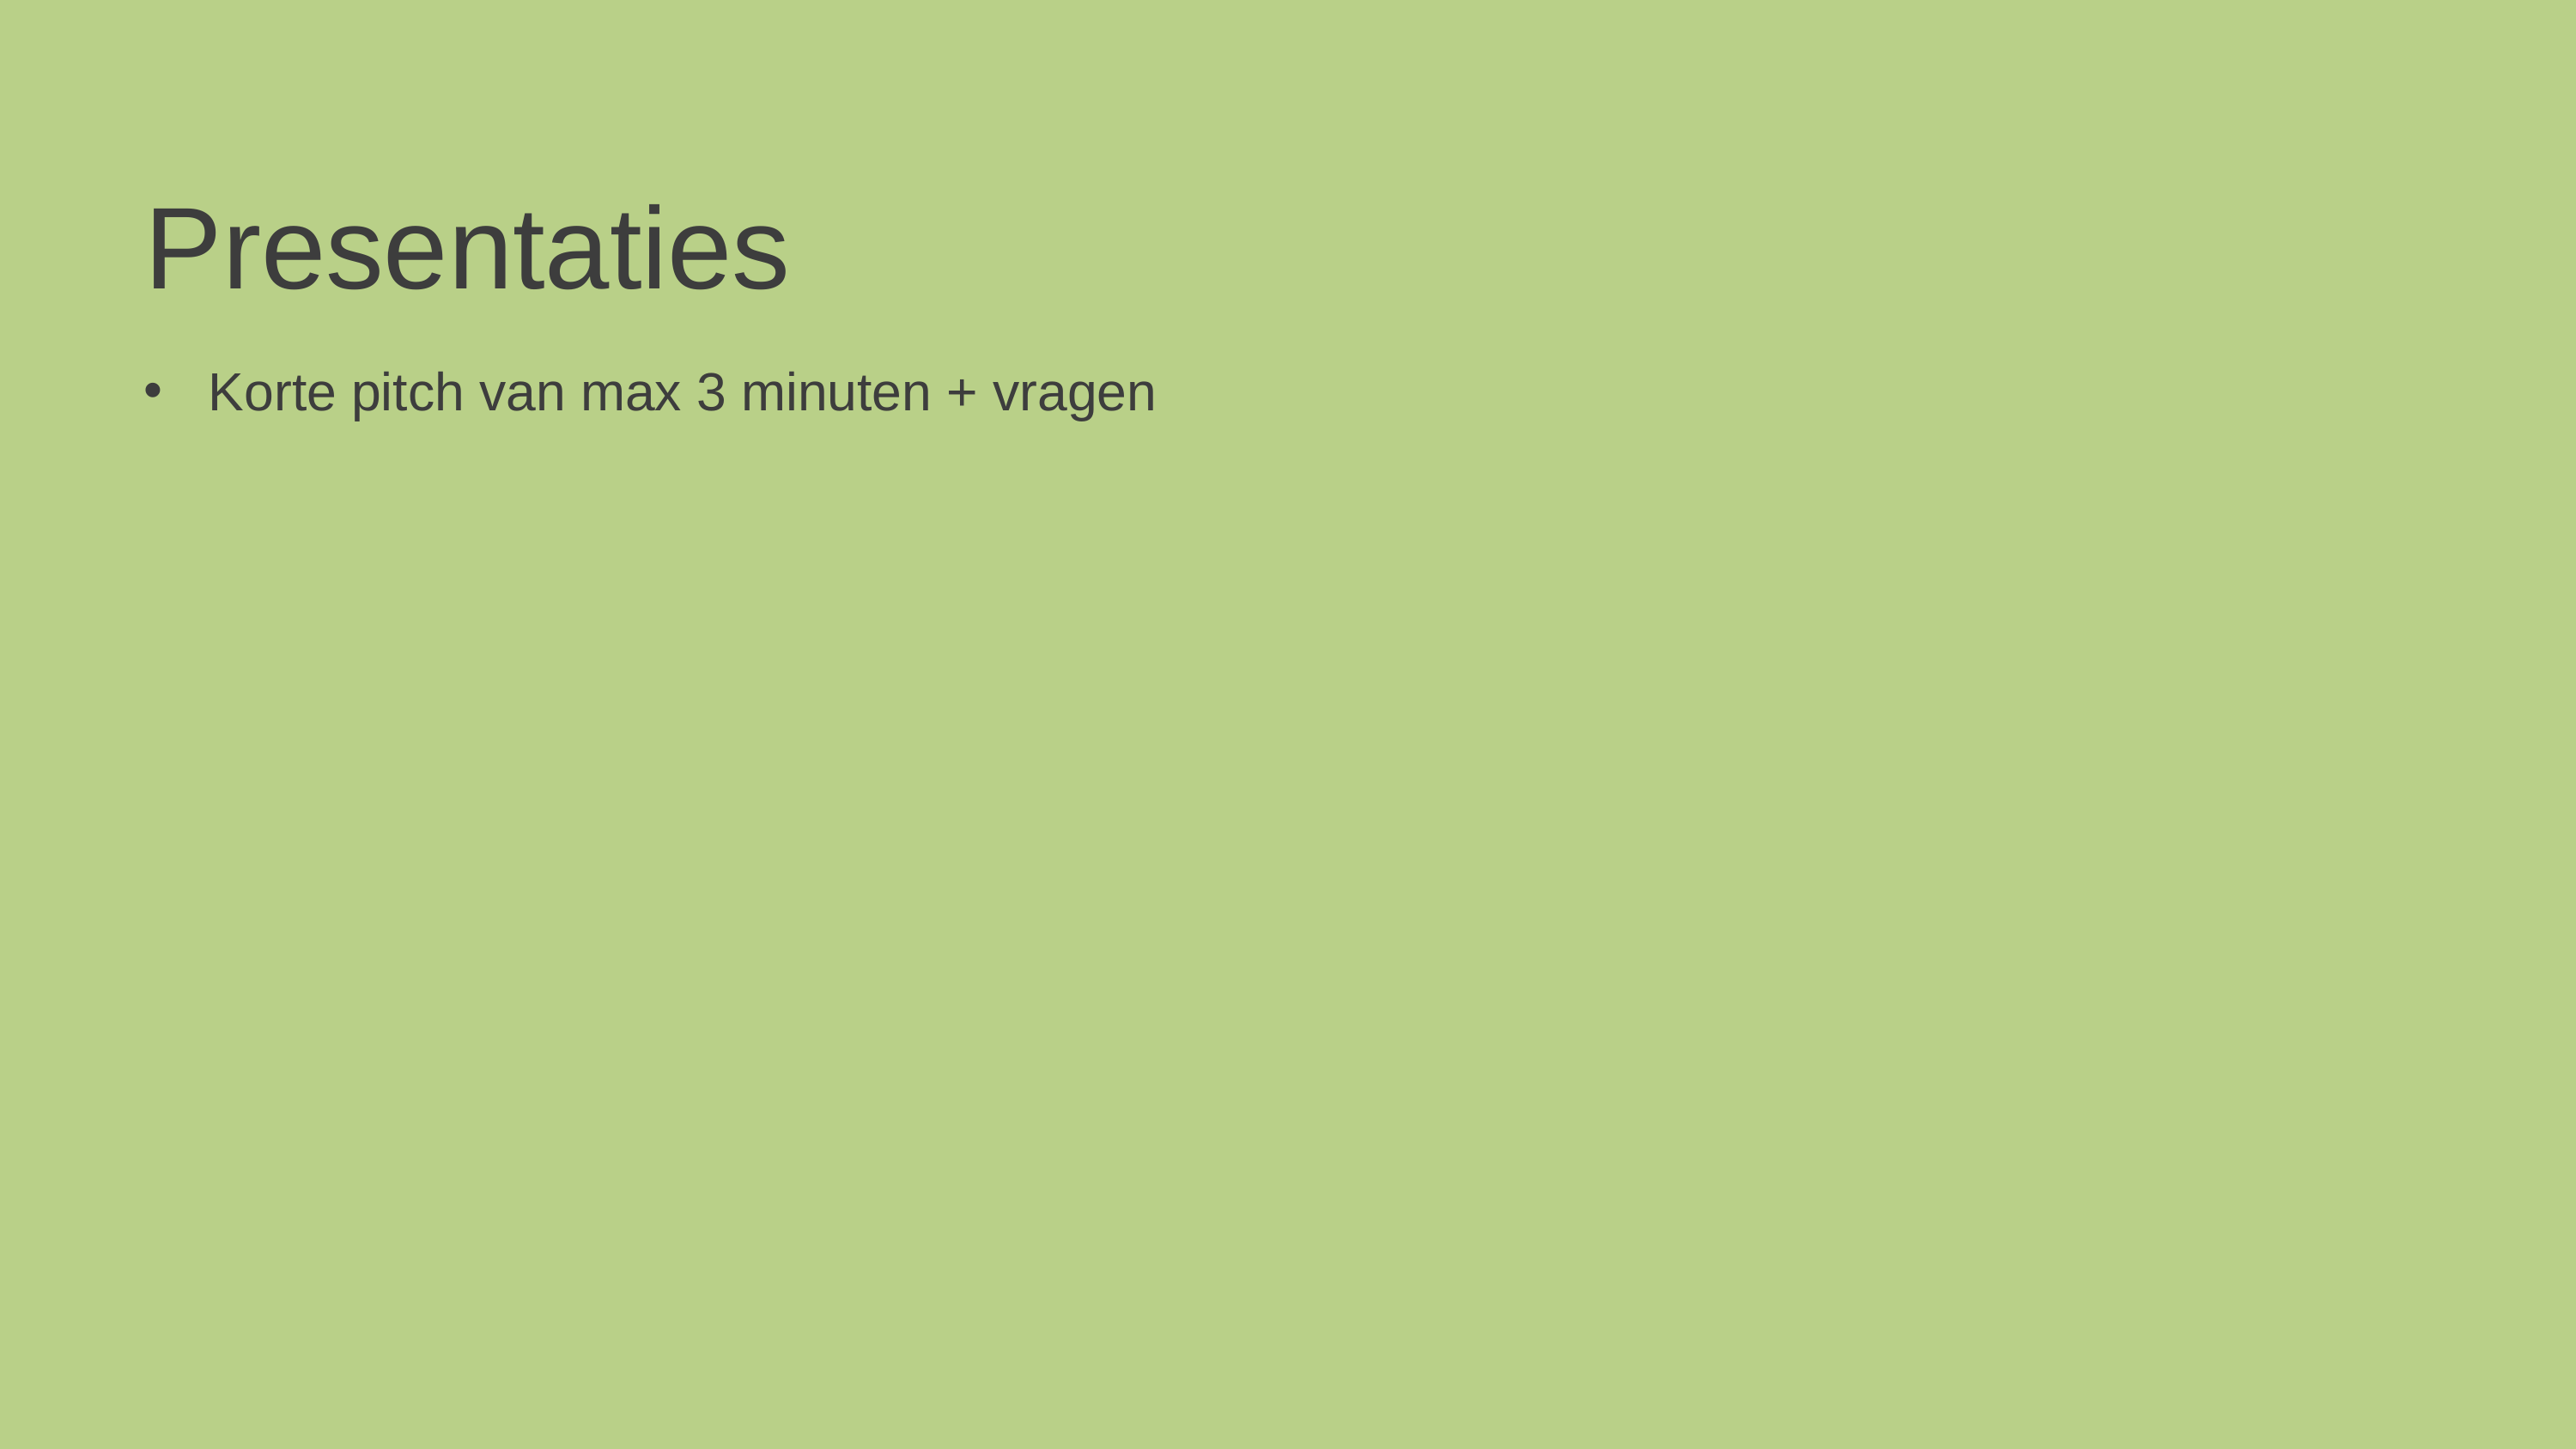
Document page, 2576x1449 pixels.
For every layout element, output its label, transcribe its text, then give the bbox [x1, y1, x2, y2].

text_box Korte pitch van max 3 minuten + vragen [143, 337, 2211, 422]
text_box Presentaties [144, 144, 1836, 312]
